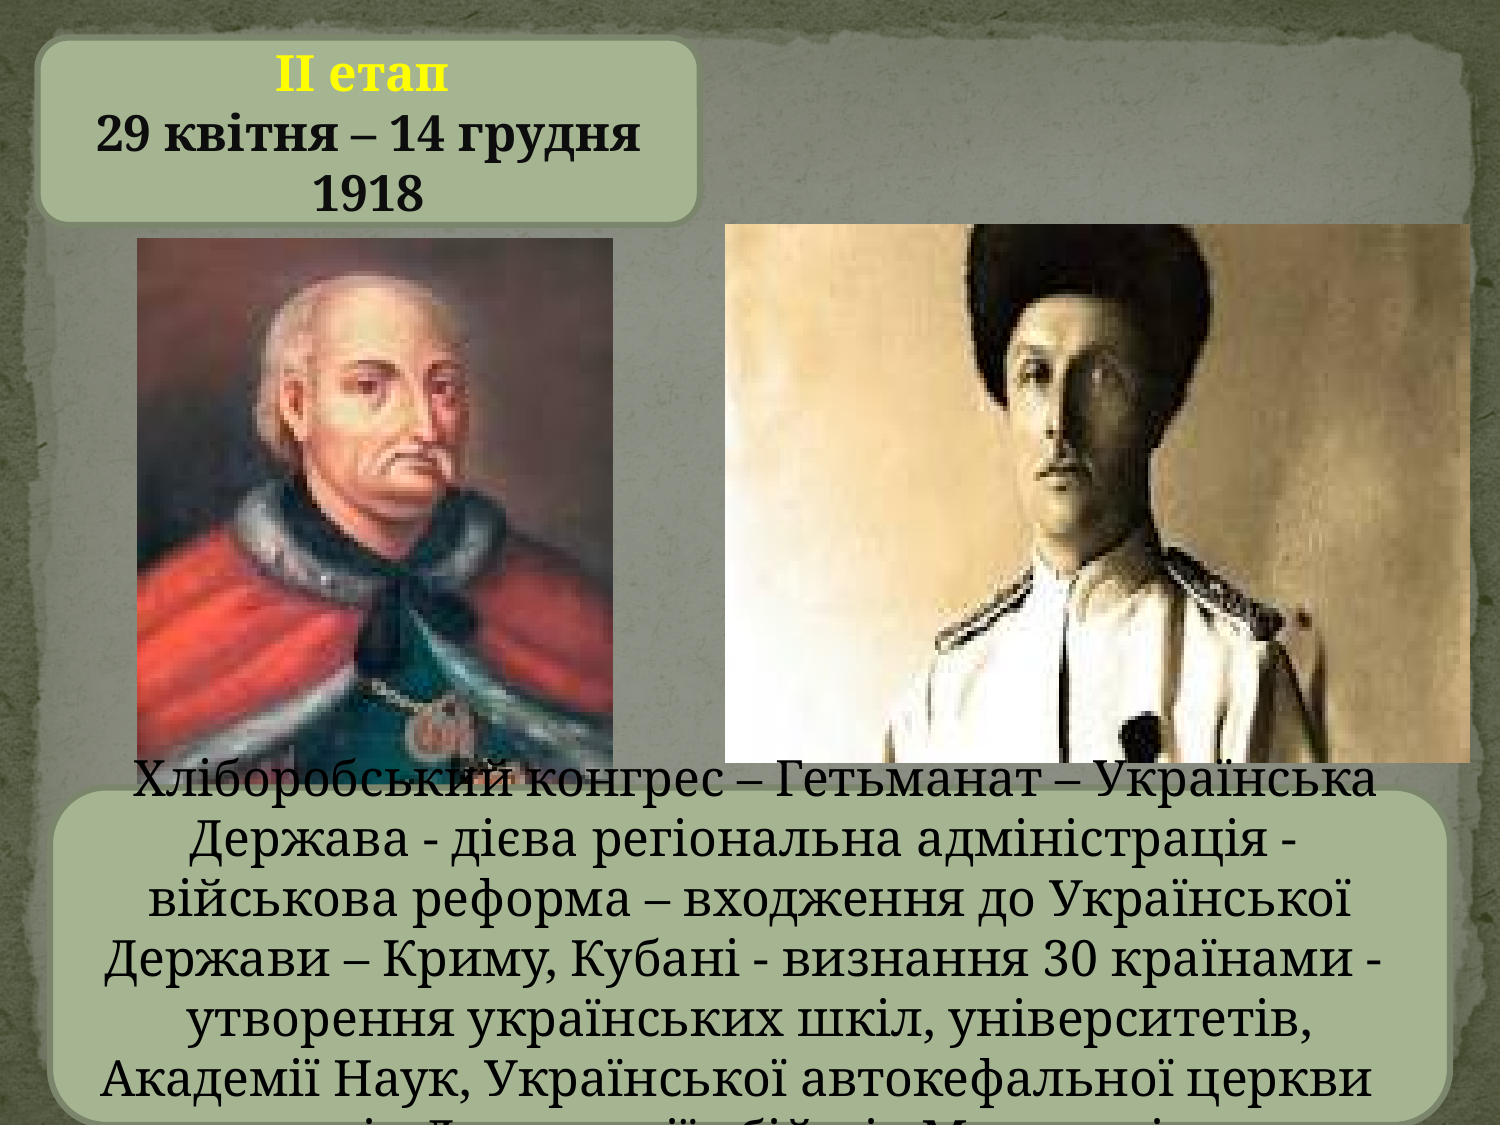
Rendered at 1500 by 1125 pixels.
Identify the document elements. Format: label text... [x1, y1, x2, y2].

text_box ІІ етап 29 квітня – 14 грудня 1918 [34, 34, 704, 229]
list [727, 227, 1468, 762]
text_box Хліборобський конгрес – Гетьманат – Українська Держава - дієва регіональна адміністрація - військова реформа – входження до Української Держави – Криму, Кубані - визнання 30 країнами - утворення українських шкіл, університетів, Академії Наук, Української автокефальної церкви – заговір Директорії - бій під Мотовилівкою [46, 784, 1454, 1125]
picture [137, 238, 613, 801]
